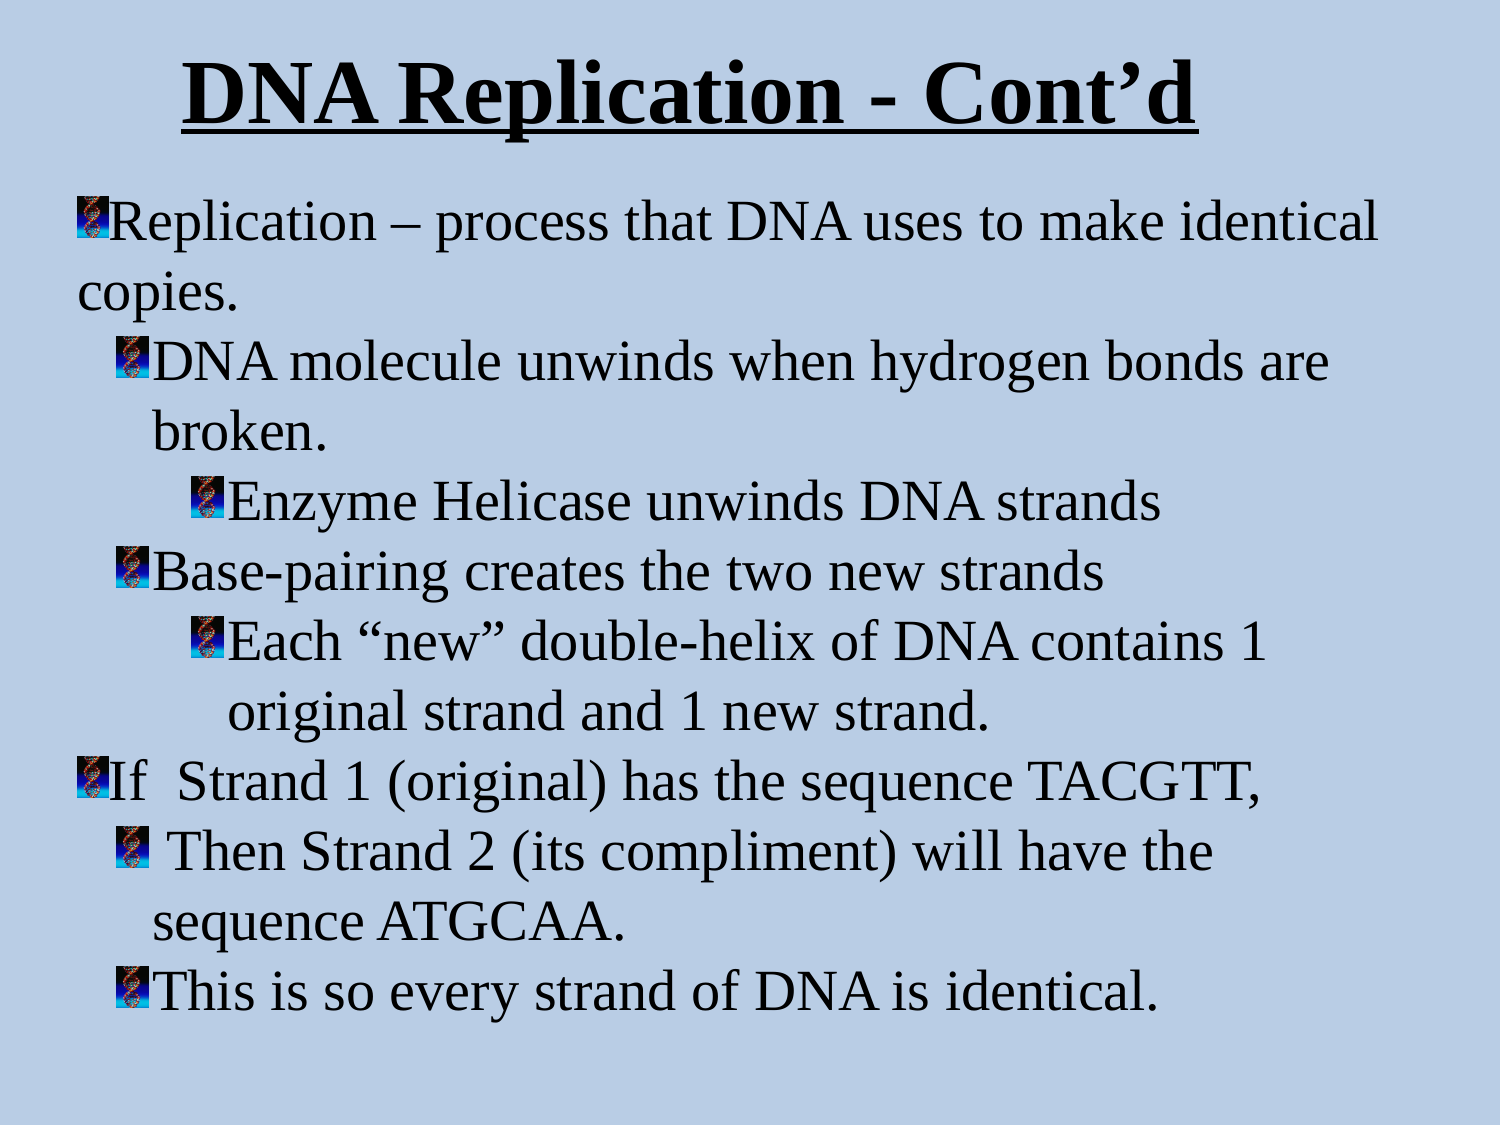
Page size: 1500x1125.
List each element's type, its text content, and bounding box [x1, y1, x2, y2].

picture [77, 196, 109, 238]
picture [116, 546, 149, 588]
picture [191, 476, 224, 518]
picture [116, 966, 149, 1008]
text_box Replication – process that DNA uses to make identical copies. DNA molecule unwinds when hydrogen bonds are broken. Enzyme Helicase unwinds DNA strands Base-pairing creates the two new strands Each “new” double-helix of DNA contains 1 original strand and 1 new strand. If Strand 1 (original) has the sequence TACGTT, Then Strand 2 (its compliment) will have the sequence ATGCAA. This is so every strand of DNA is identical. [62, 174, 1425, 1030]
text_box DNA Replication - Cont’d [166, 24, 1214, 150]
picture [77, 756, 109, 798]
picture [191, 616, 224, 658]
picture [116, 336, 149, 378]
picture [116, 826, 149, 868]
